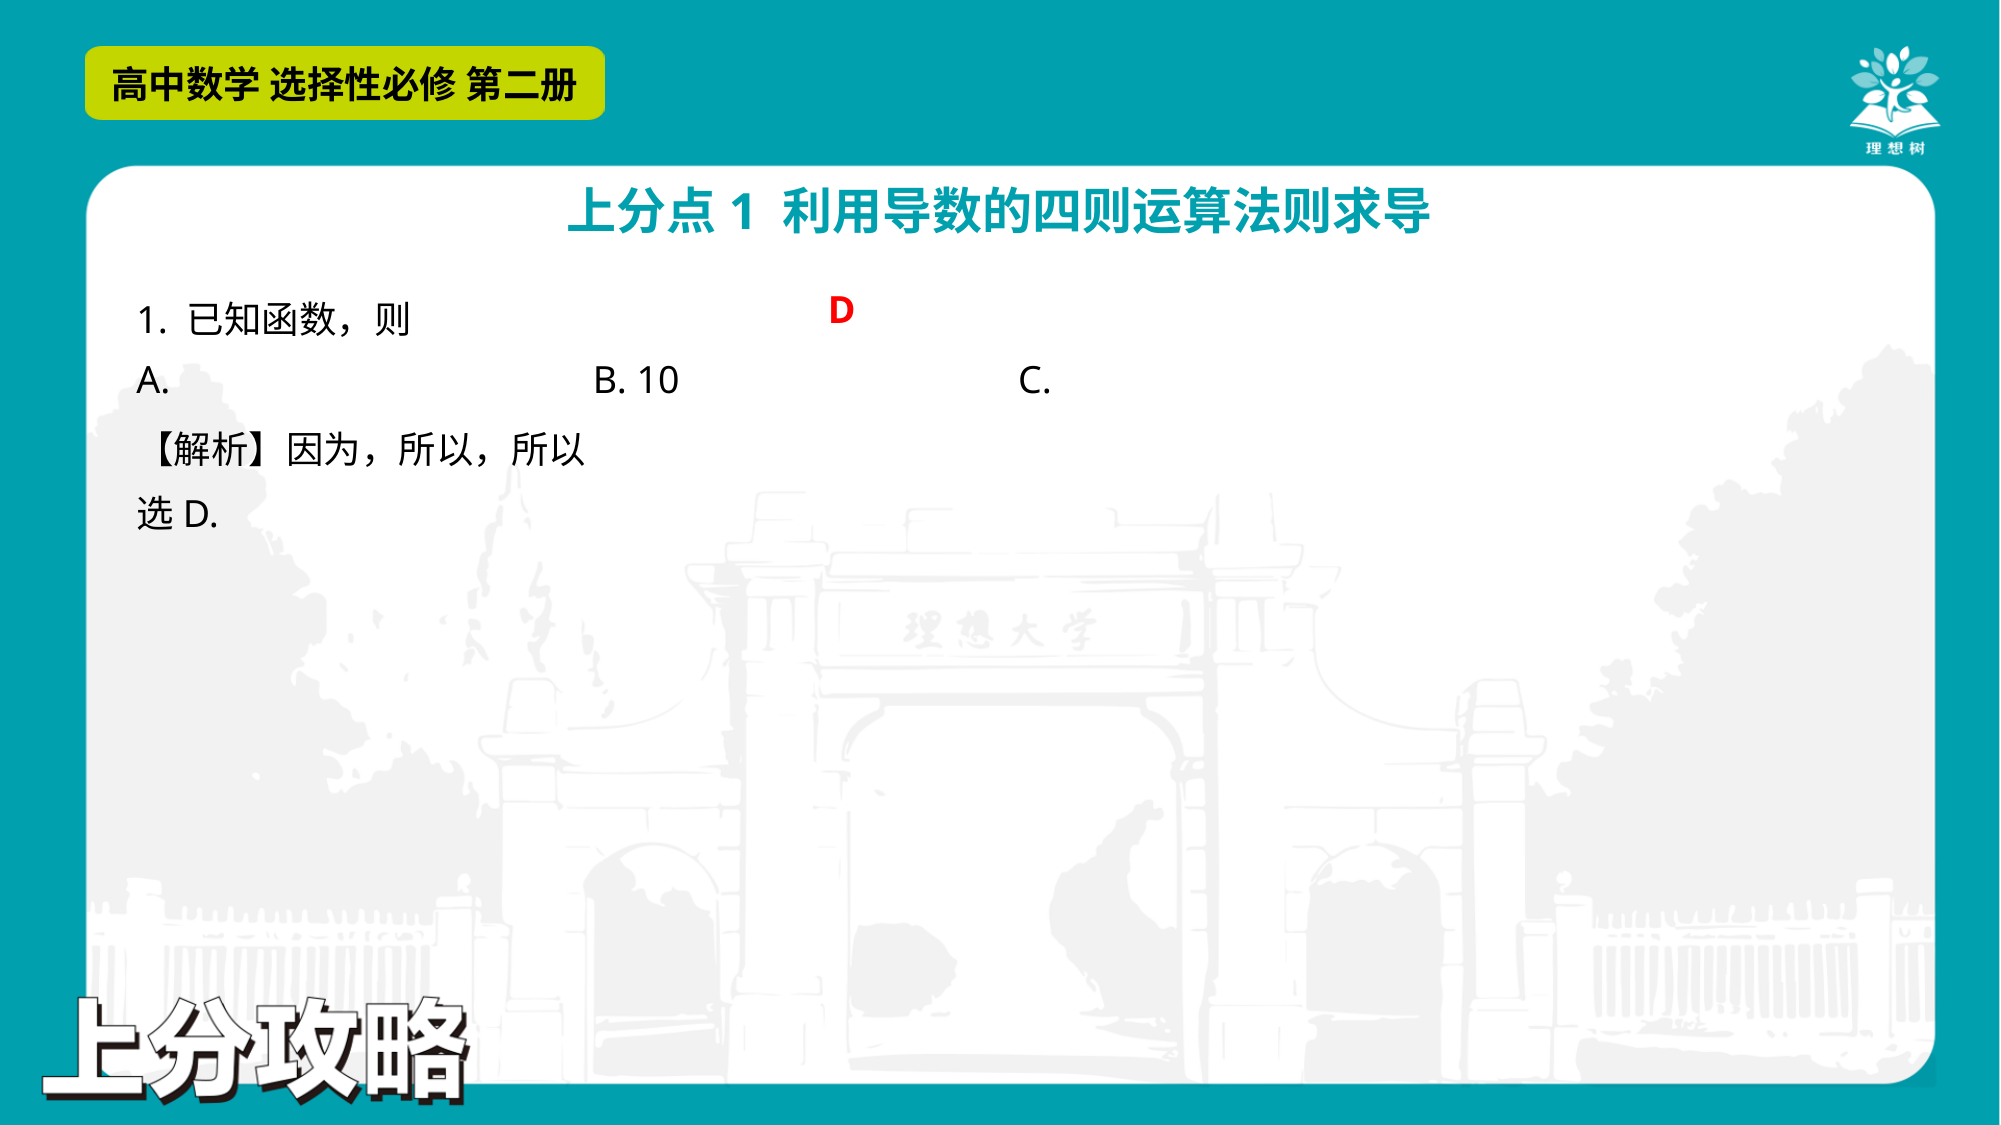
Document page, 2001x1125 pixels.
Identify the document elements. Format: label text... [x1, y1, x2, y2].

picture [0, 0, 2000, 1125]
text_box D [814, 284, 869, 329]
